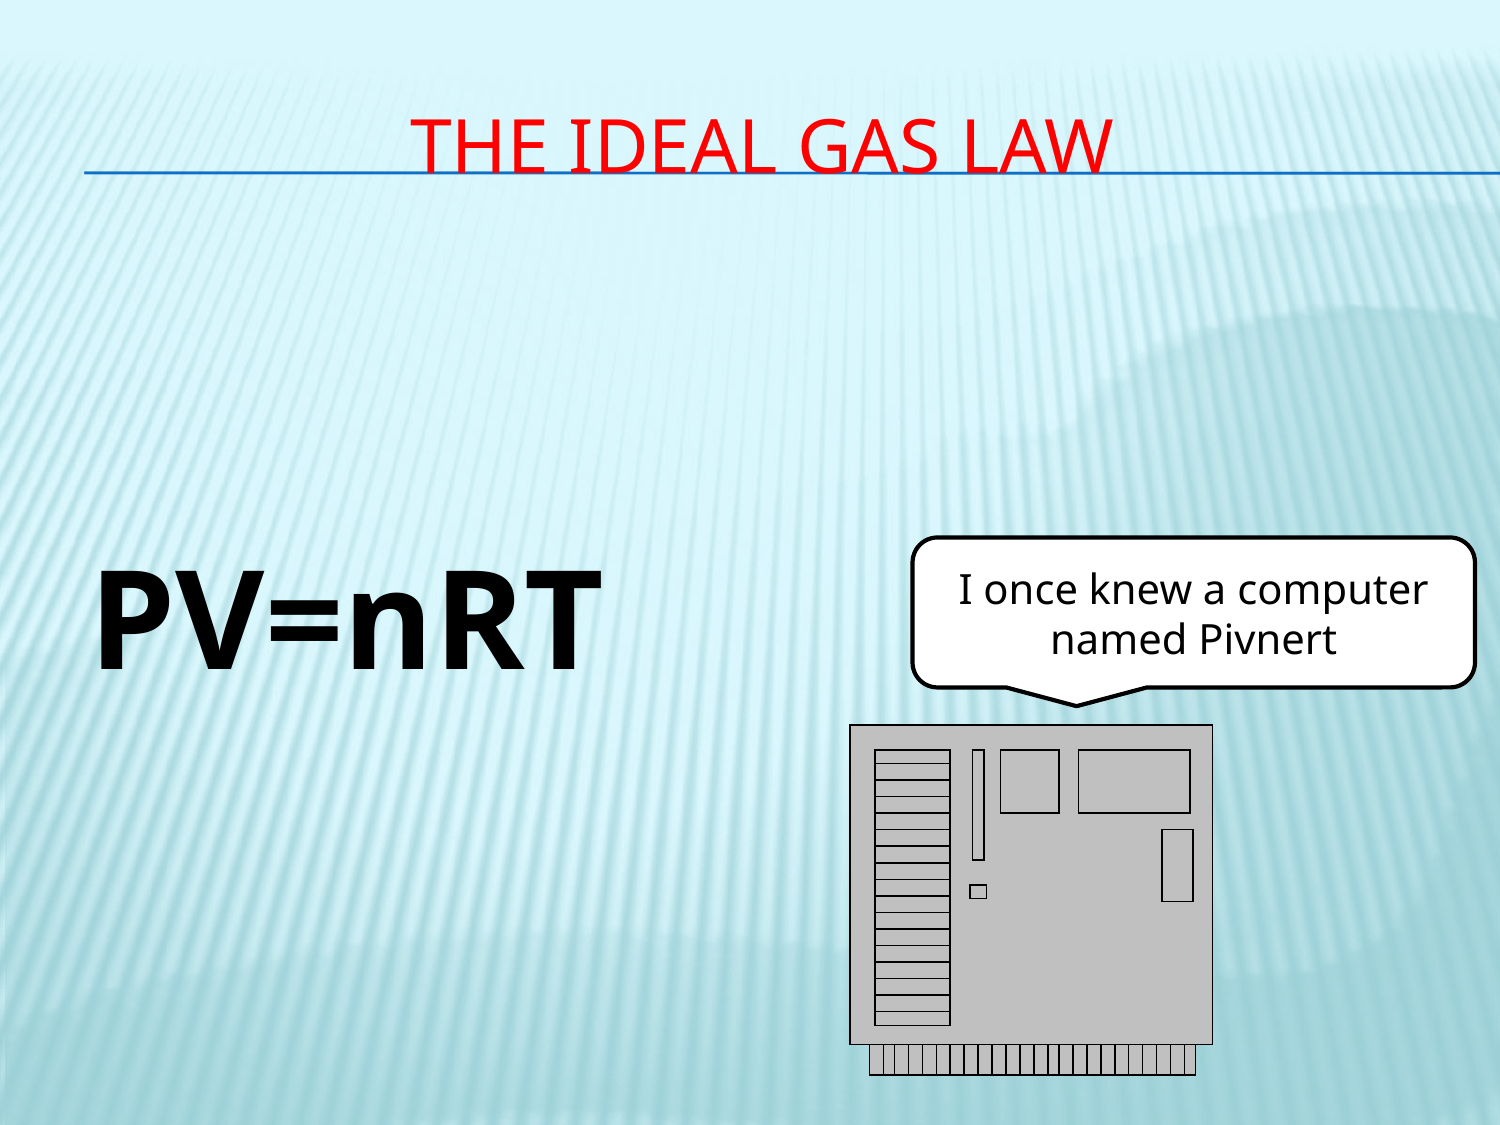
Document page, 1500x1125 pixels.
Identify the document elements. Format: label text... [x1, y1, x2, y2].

text_box PV=nRT [75, 525, 863, 705]
text_box [849, 725, 1213, 1076]
text_box I once knew a computer named Pivnert [910, 535, 1478, 709]
title The Ideal Gas Law [50, 75, 1475, 213]
